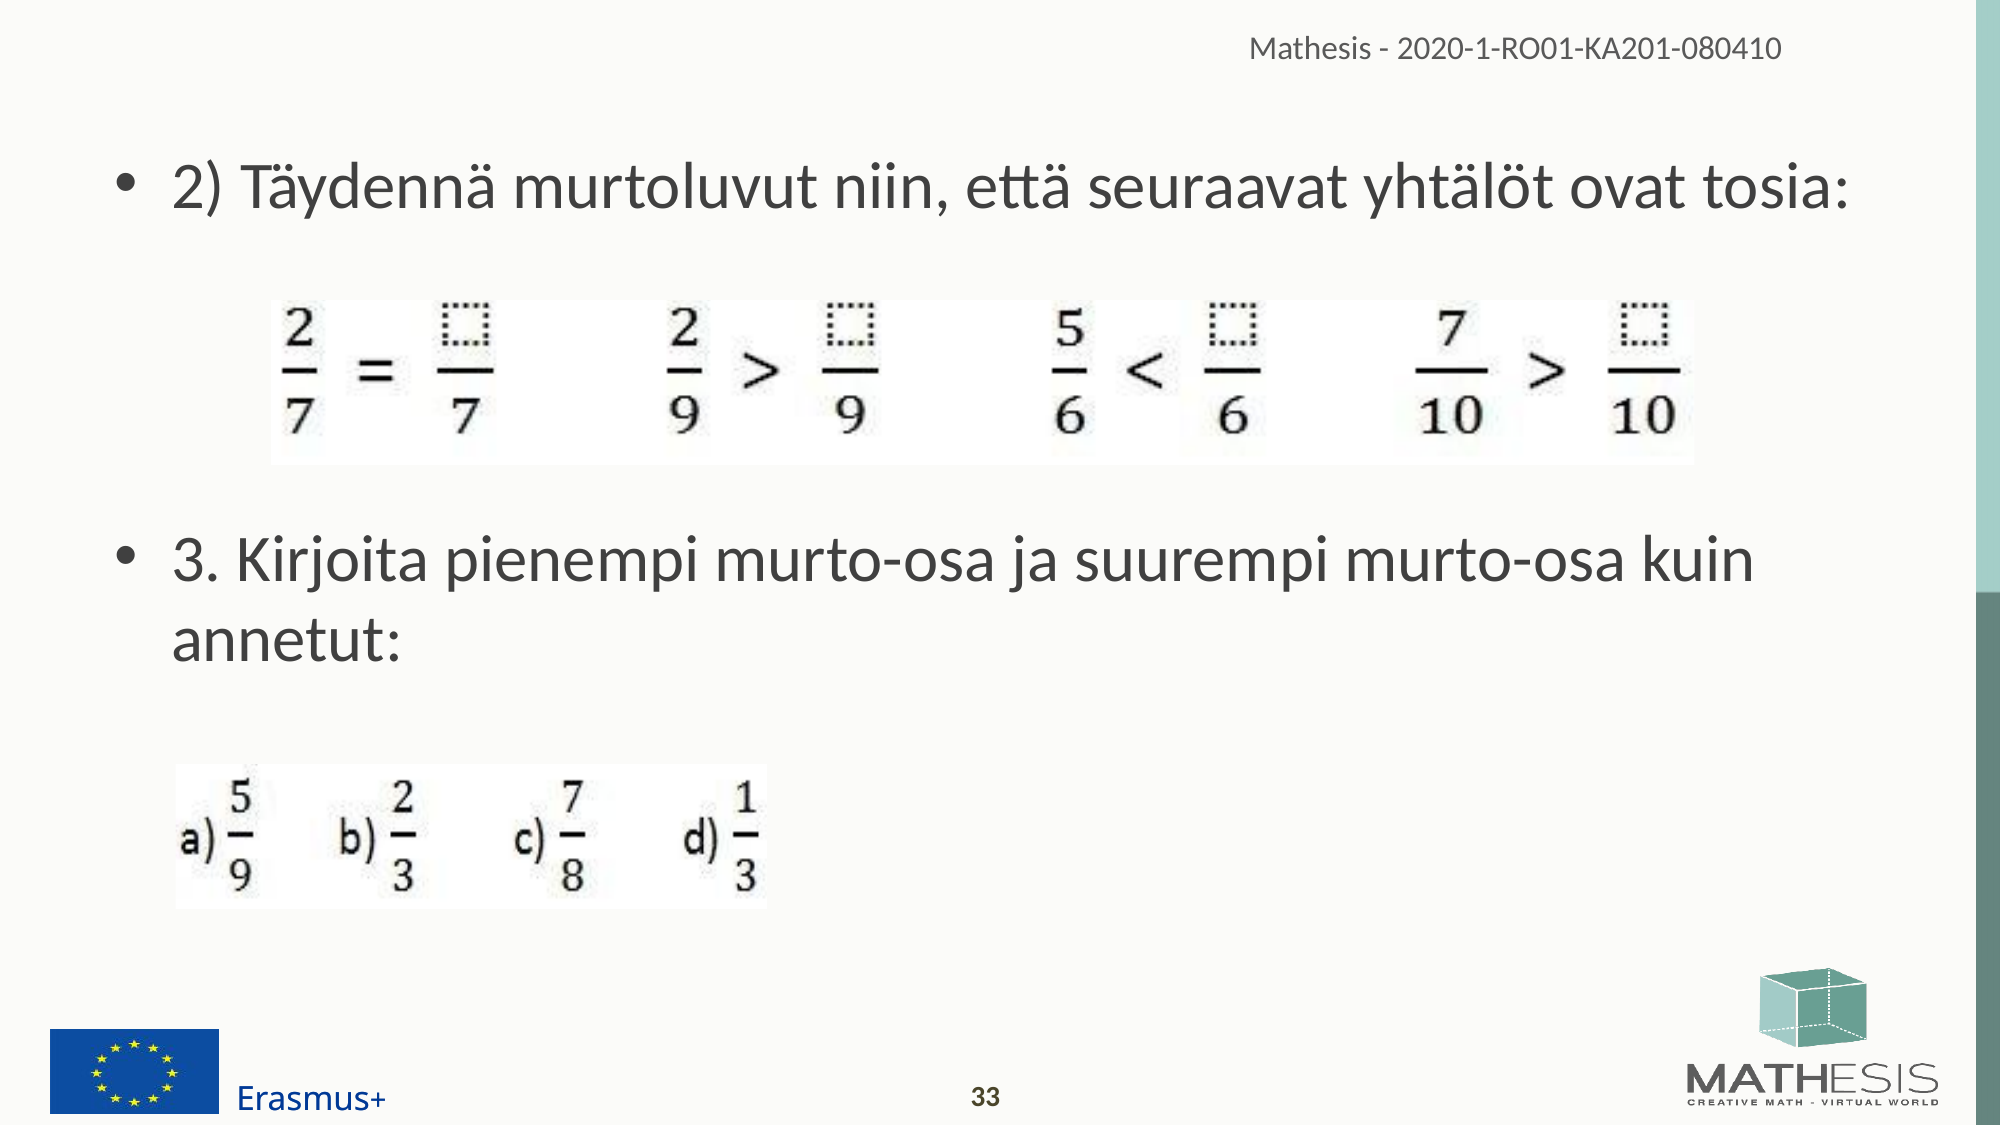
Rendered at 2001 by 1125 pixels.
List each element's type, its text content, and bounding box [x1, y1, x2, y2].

picture [270, 299, 1695, 465]
picture [175, 763, 768, 909]
picture [50, 1029, 219, 1114]
list 2) Täydennä murtoluvut niin, että seuraavat yhtälöt ovat tosia: 3. Kirjoita pienempi murto-osa ja suurempi murto-osa kuin annetut: [99, 134, 1900, 1005]
